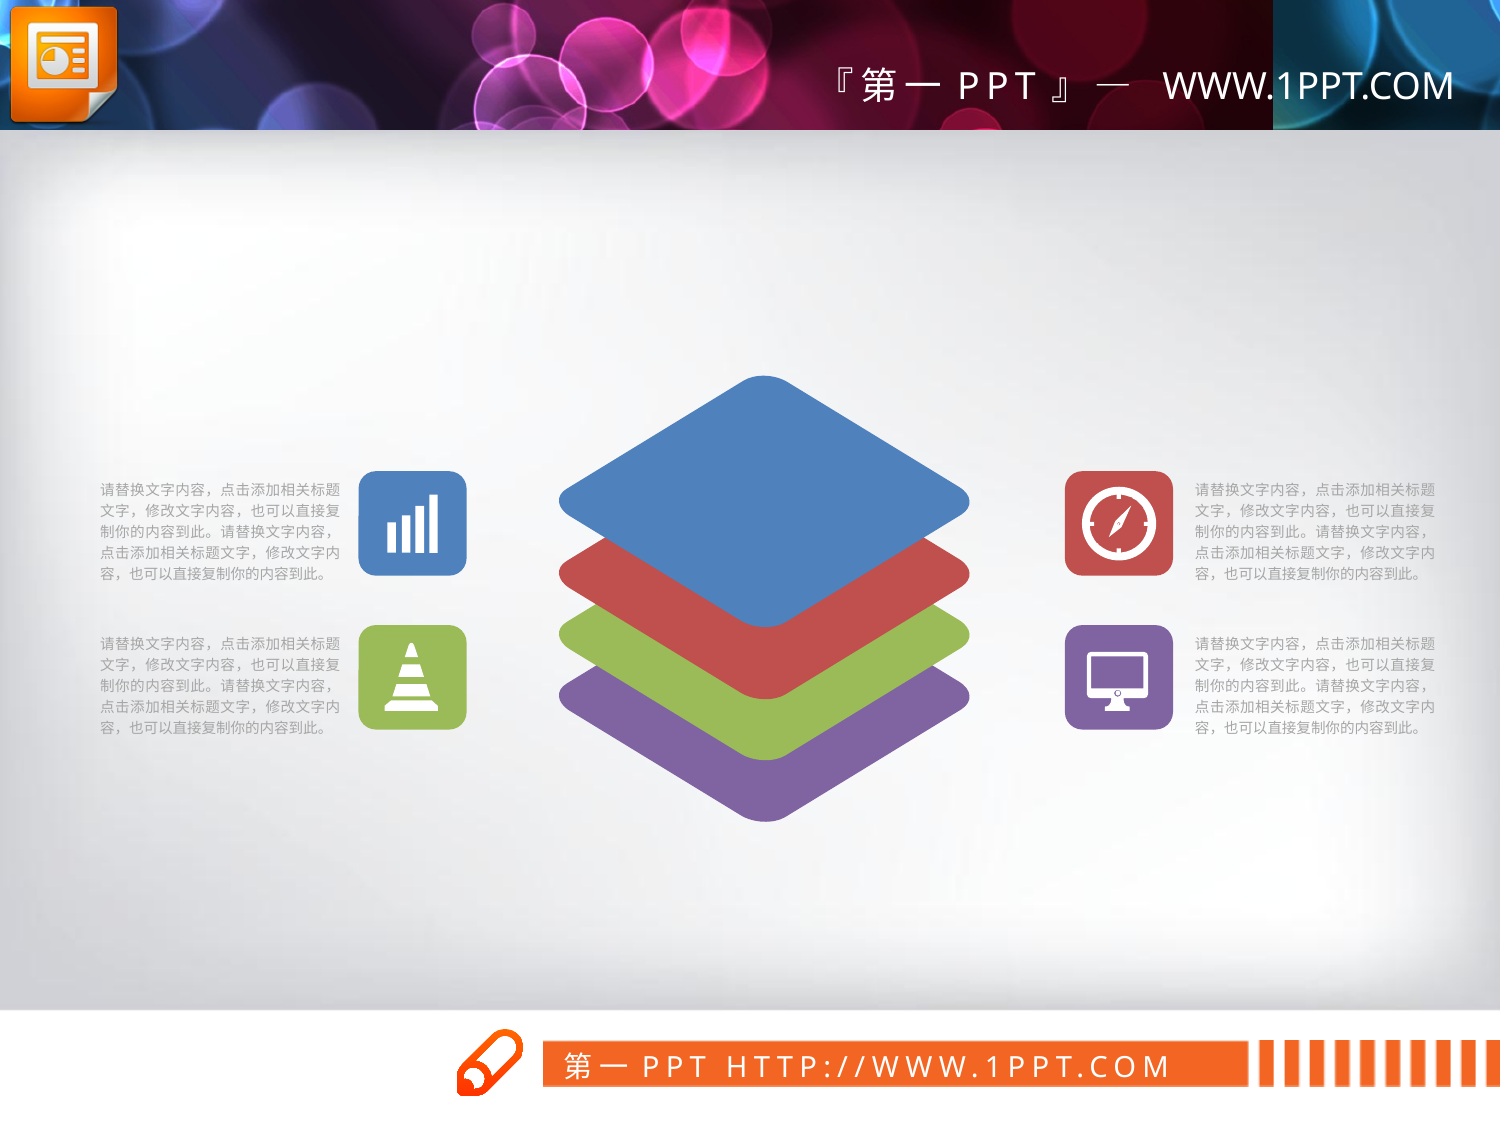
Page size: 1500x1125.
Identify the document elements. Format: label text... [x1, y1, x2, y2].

text_box 请替换文字内容，点击添加相关标题文字，修改文字内容，也可以直接复制你的内容到此。请替换文字内容，点击添加相关标题文字，修改文字内容，也可以直接复制你的内容到此。 [1195, 477, 1436, 583]
text_box [404, 642, 419, 658]
text_box [558, 666, 970, 822]
text_box [398, 664, 424, 677]
text_box 请替换文字内容，点击添加相关标题文字，修改文字内容，也可以直接复制你的内容到此。请替换文字内容，点击添加相关标题文字，修改文字内容，也可以直接复制你的内容到此。 [100, 631, 341, 737]
text_box [558, 604, 970, 761]
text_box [1086, 651, 1149, 711]
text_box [1081, 486, 1157, 561]
text_box [1062, 469, 1176, 578]
text_box [1062, 622, 1176, 732]
text_box [356, 469, 469, 578]
picture [0, 0, 1500, 1012]
picture [543, 1040, 1500, 1087]
text_box [392, 684, 431, 697]
text_box [558, 538, 970, 700]
text_box [384, 700, 438, 711]
text_box 请替换文字内容，点击添加相关标题文字，修改文字内容，也可以直接复制你的内容到此。请替换文字内容，点击添加相关标题文字，修改文字内容，也可以直接复制你的内容到此。 [100, 477, 341, 583]
text_box [356, 622, 469, 732]
text_box [558, 375, 970, 627]
text_box 请替换文字内容，点击添加相关标题文字，修改文字内容，也可以直接复制你的内容到此。请替换文字内容，点击添加相关标题文字，修改文字内容，也可以直接复制你的内容到此。 [1195, 631, 1436, 737]
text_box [387, 494, 438, 554]
